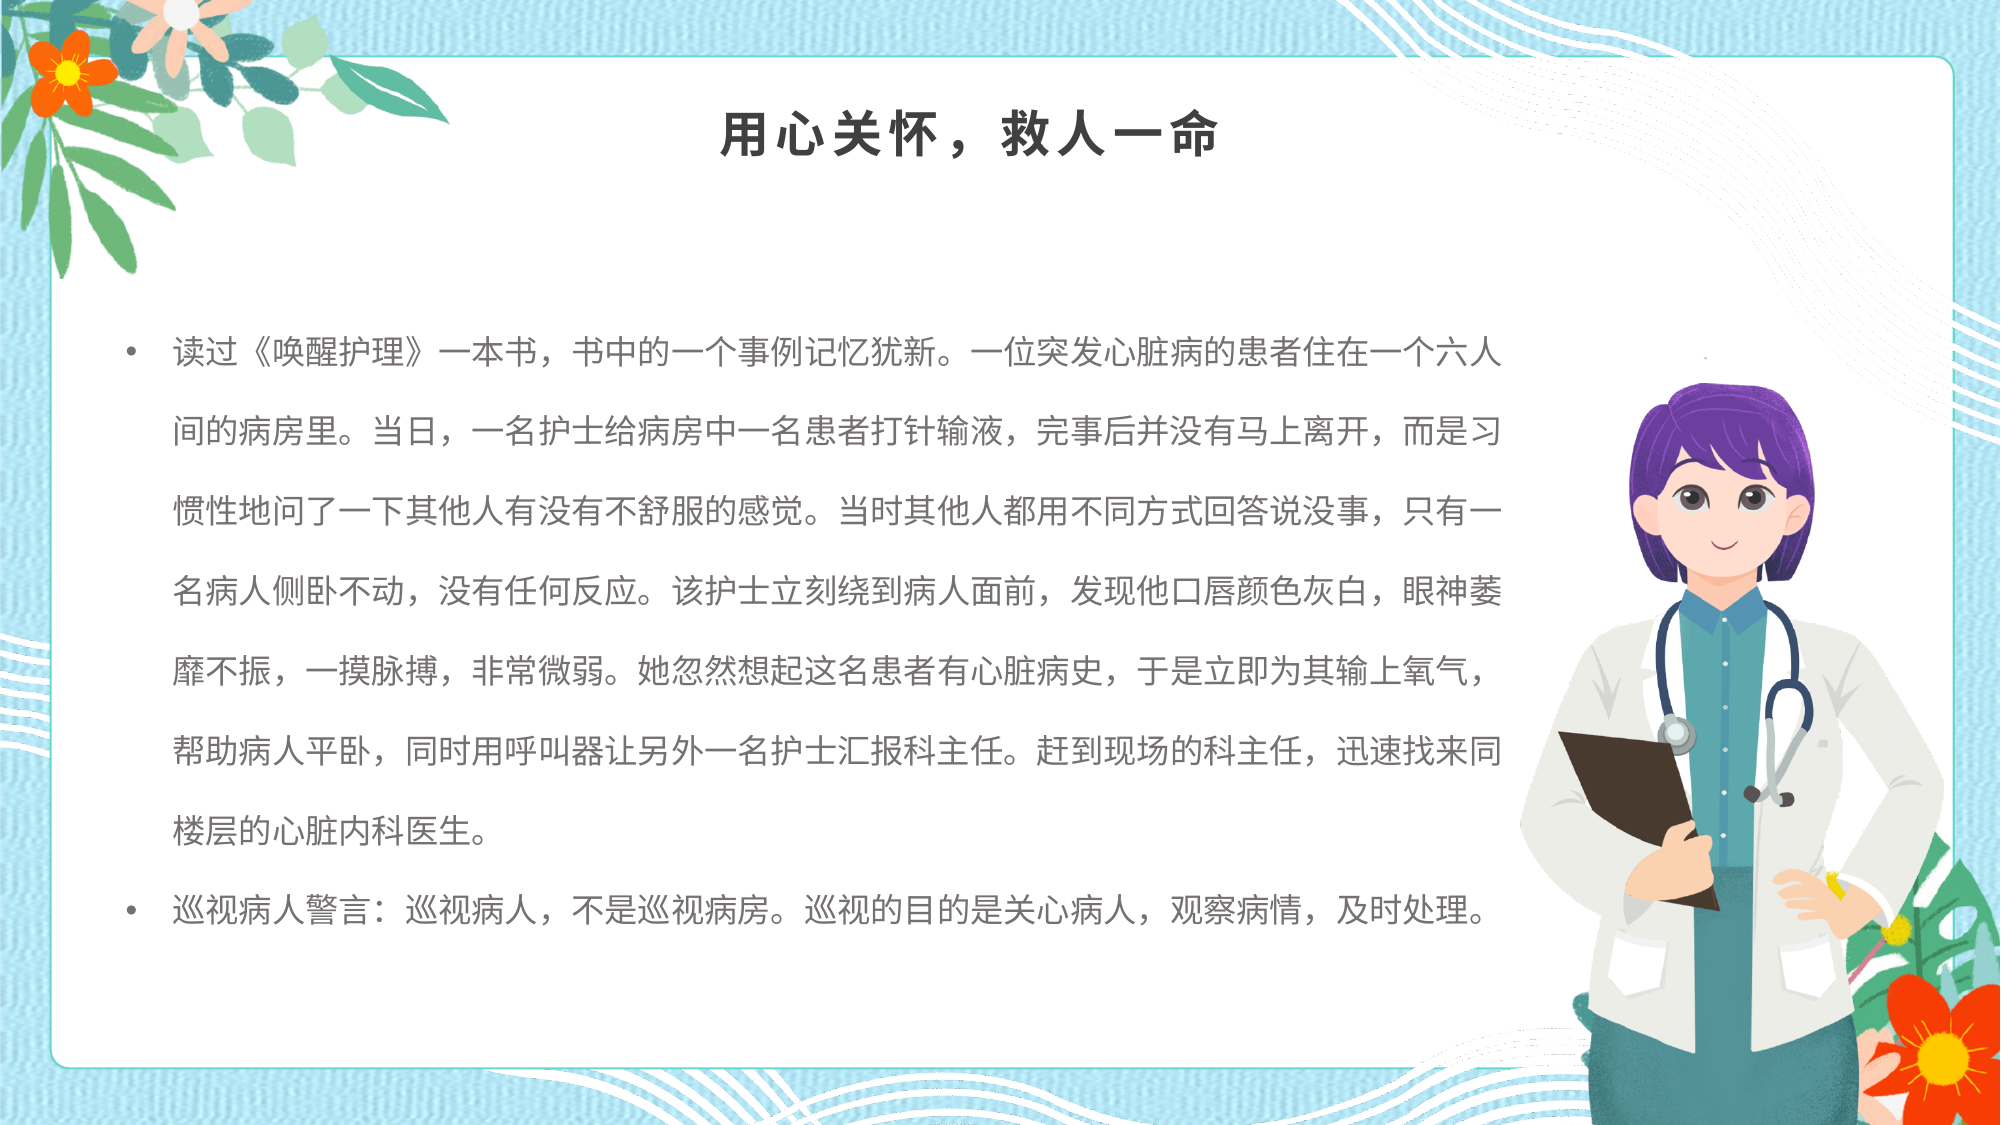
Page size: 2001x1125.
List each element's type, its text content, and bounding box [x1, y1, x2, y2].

text_box 读过《唤醒护理》一本书，书中的一个事例记忆犹新。一位突发心脏病的患者住在一个六人间的病房里。当日，一名护士给病房中一名患者打针输液，完事后并没有马上离开，而是习惯性地问了一下其他人有没有不舒服的感觉。当时其他人都用不同方式回答说没事，只有一名病人侧卧不动，没有任何反应。该护士立刻绕到病人面前，发现他口唇颜色灰白，眼神萎靡不振，一摸脉搏，非常微弱。她忽然想起这名患者有心脏病史，于是立即为其输上氧气，帮助病人平卧，同时用呼叫器让另外一名护士汇报科主任。赶到现场的科主任，迅速找来同楼层的心脏内科医生。 巡视病人警言：巡视病人，不是巡视病房。巡视的目的是关心病人，观察病情，及时处理。 [110, 283, 1538, 985]
picture [0, 0, 2000, 1125]
title 用心关怀，救人一命 [633, 34, 1307, 238]
